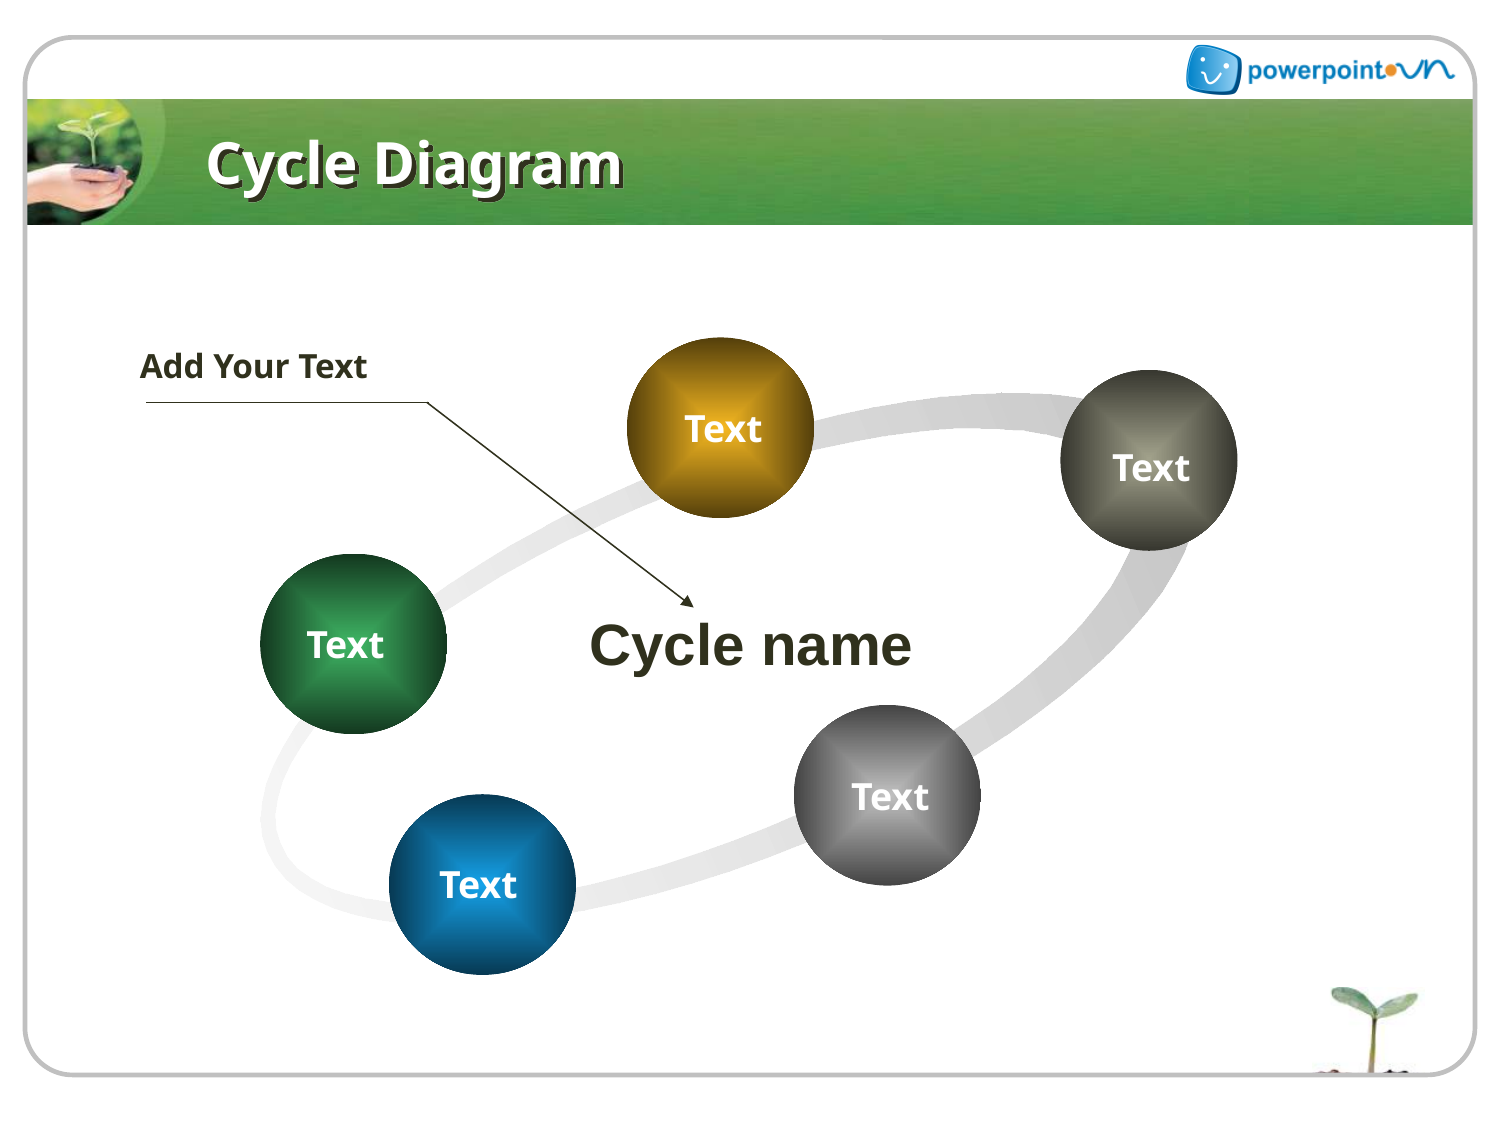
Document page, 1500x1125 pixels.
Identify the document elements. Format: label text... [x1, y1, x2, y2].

title Cycle Diagram [174, 117, 1429, 205]
picture [1183, 43, 1466, 96]
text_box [124, 337, 1238, 975]
picture [28, 99, 1472, 225]
picture [1312, 987, 1425, 1072]
